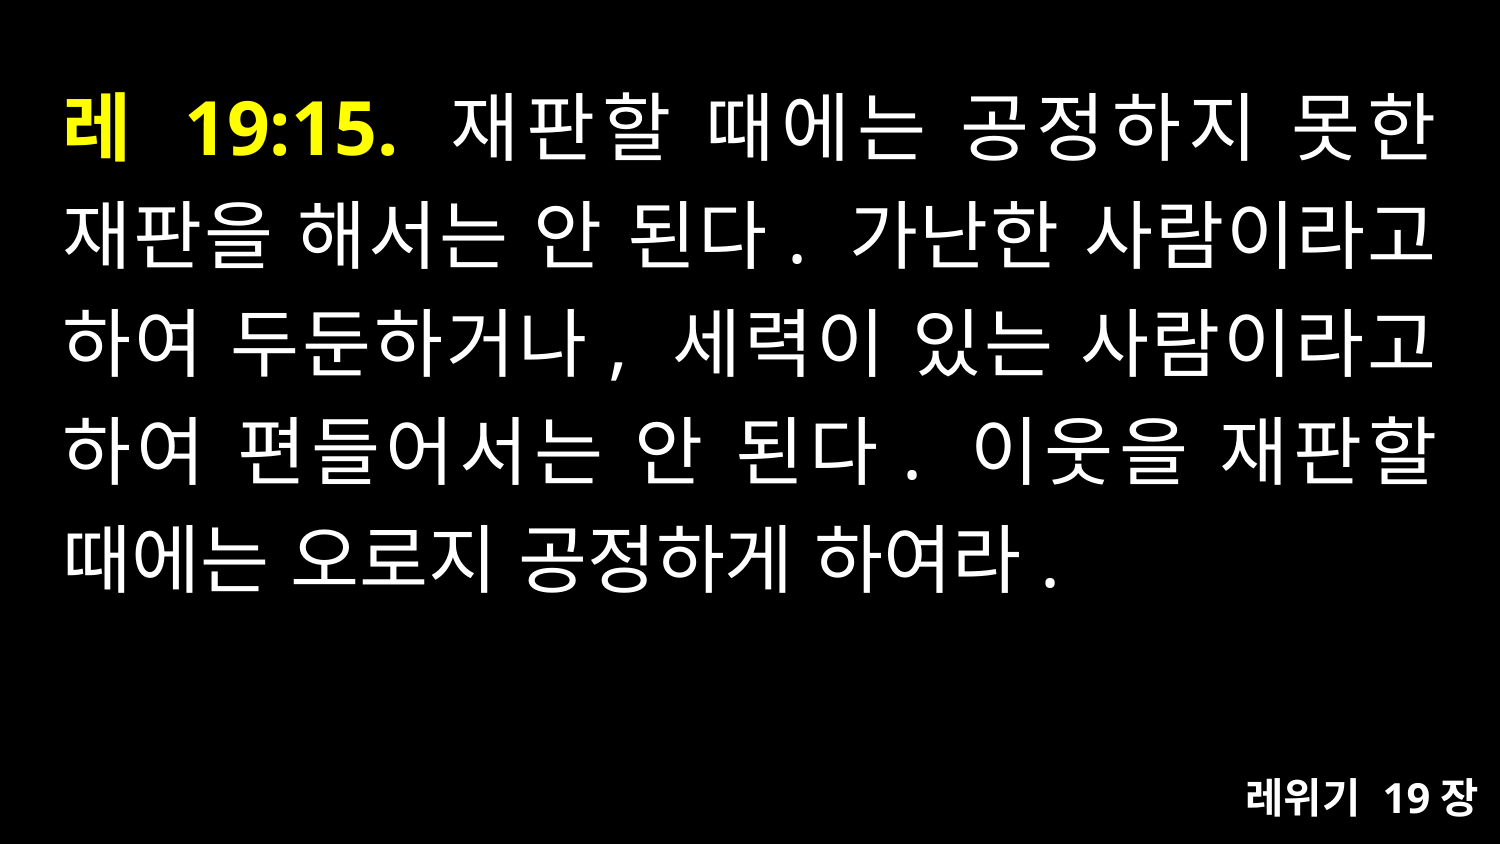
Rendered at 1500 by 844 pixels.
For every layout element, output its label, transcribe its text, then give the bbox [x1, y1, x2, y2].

title 레 19:15. 재판할 때에는 공정하지 못한 재판을 해서는 안 된다. 가난한 사람이라고 하여 두둔하거나, 세력이 있는 사람이라고 하여 편들어서는 안 된다. 이웃을 재판할 때에는 오로지 공정하게 하여라. [0, 0, 1500, 844]
subtitle 레위기 19장 [916, 770, 1500, 844]
